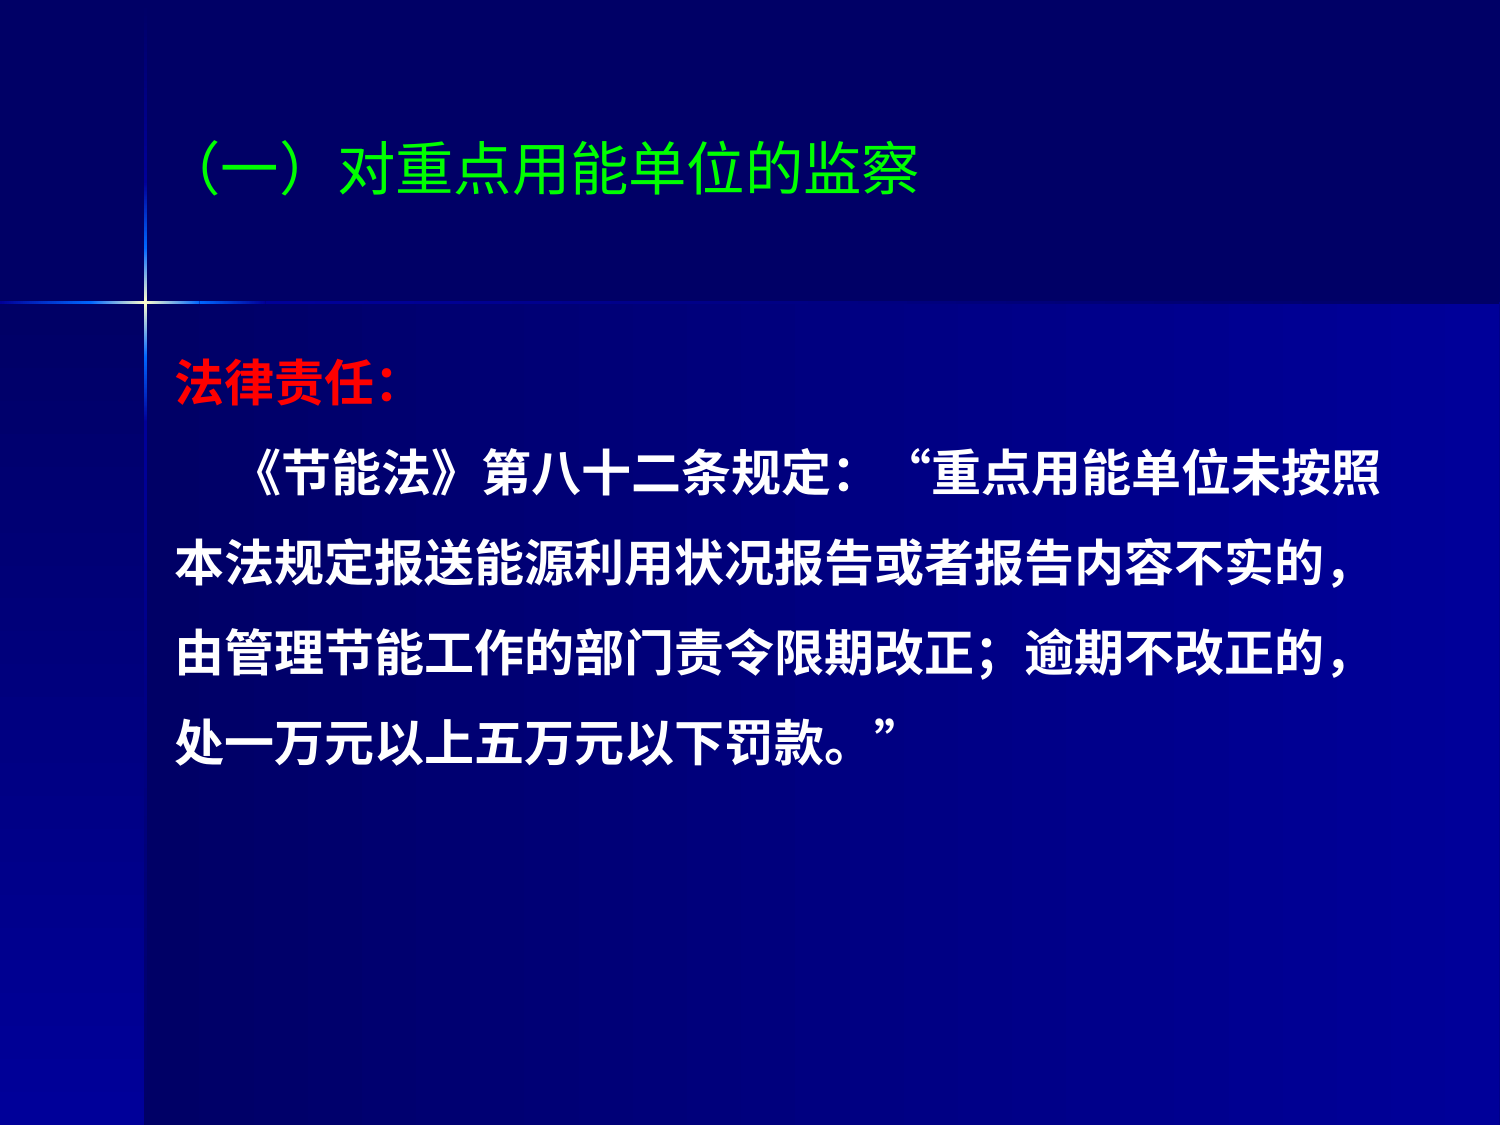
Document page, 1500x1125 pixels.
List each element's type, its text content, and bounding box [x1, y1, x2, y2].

list 法律责任： 《节能法》第八十二条规定：“重点用能单位未按照本法规定报送能源利用状况报告或者报告内容不实的，由管理节能工作的部门责令限期改正；逾期不改正的，处一万元以上五万元以下罚款。” [159, 314, 1413, 1001]
title （一）对重点用能单位的监察 [147, 49, 1413, 286]
